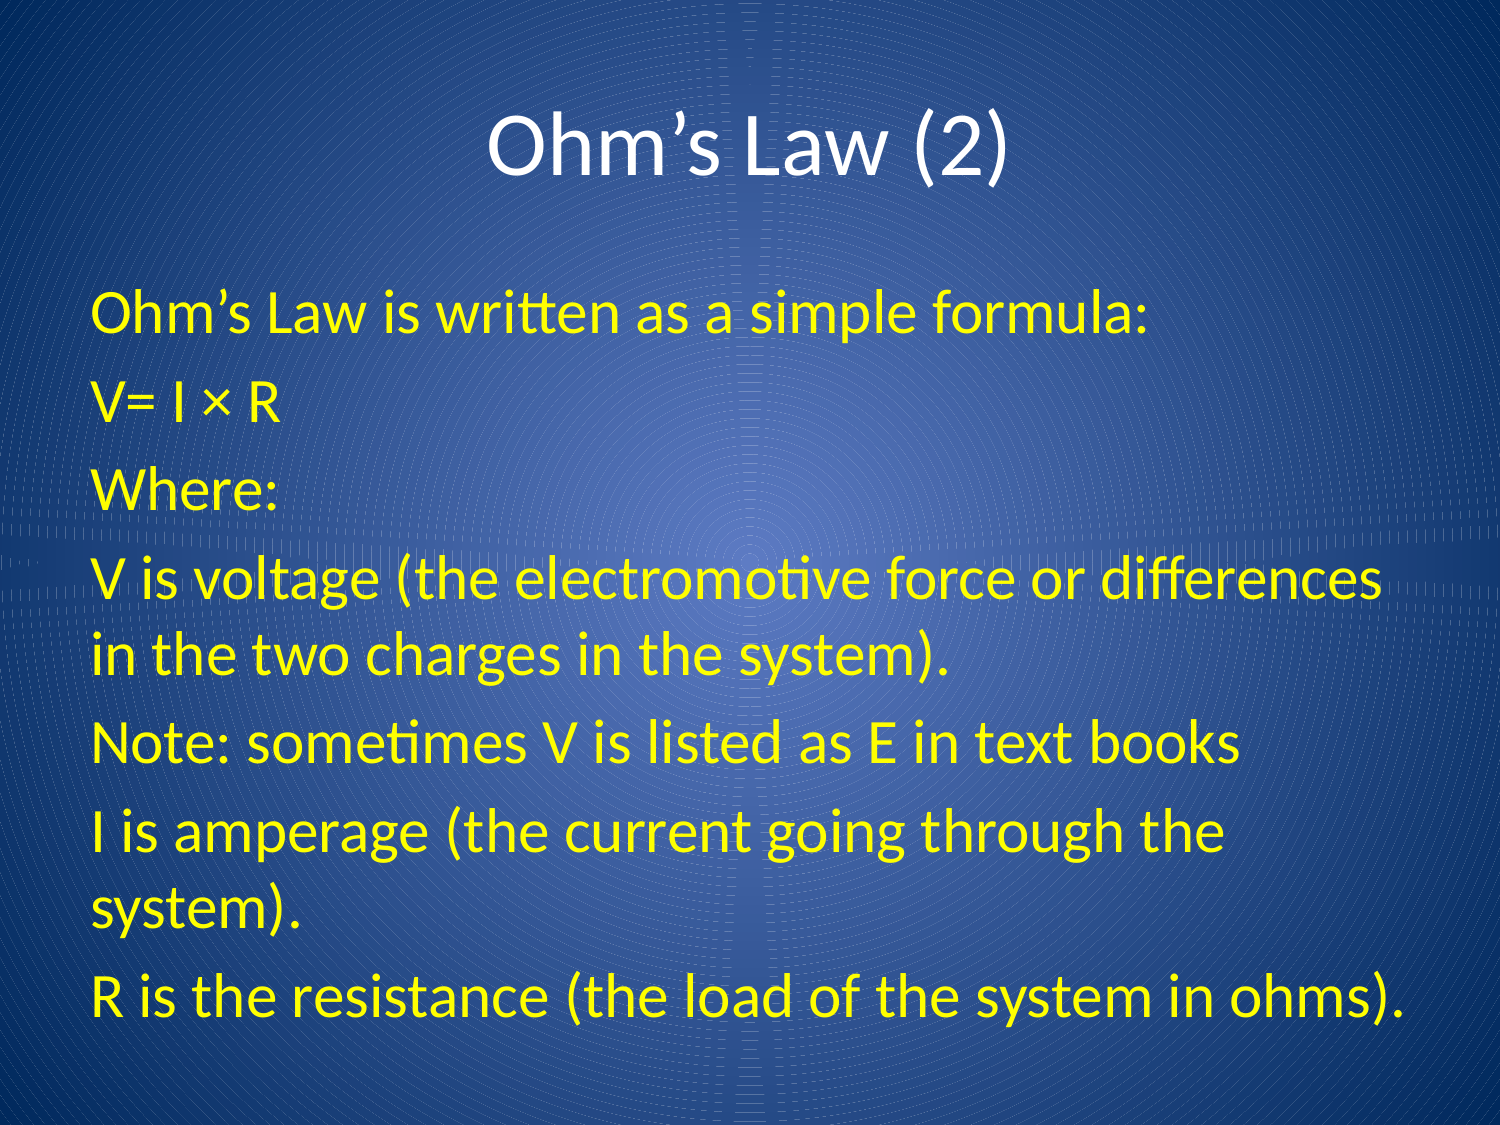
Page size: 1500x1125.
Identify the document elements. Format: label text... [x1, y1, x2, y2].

title Ohm’s Law (2) [75, 45, 1425, 233]
list Ohm’s Law is written as a simple formula: V= I × R Where: V is voltage (the electromotive force or differences in the two charges in the system). Note: sometimes V is listed as E in text books I is amperage (the current going through the system). R is the resistance (the load of the system in ohms). [75, 262, 1425, 1080]
